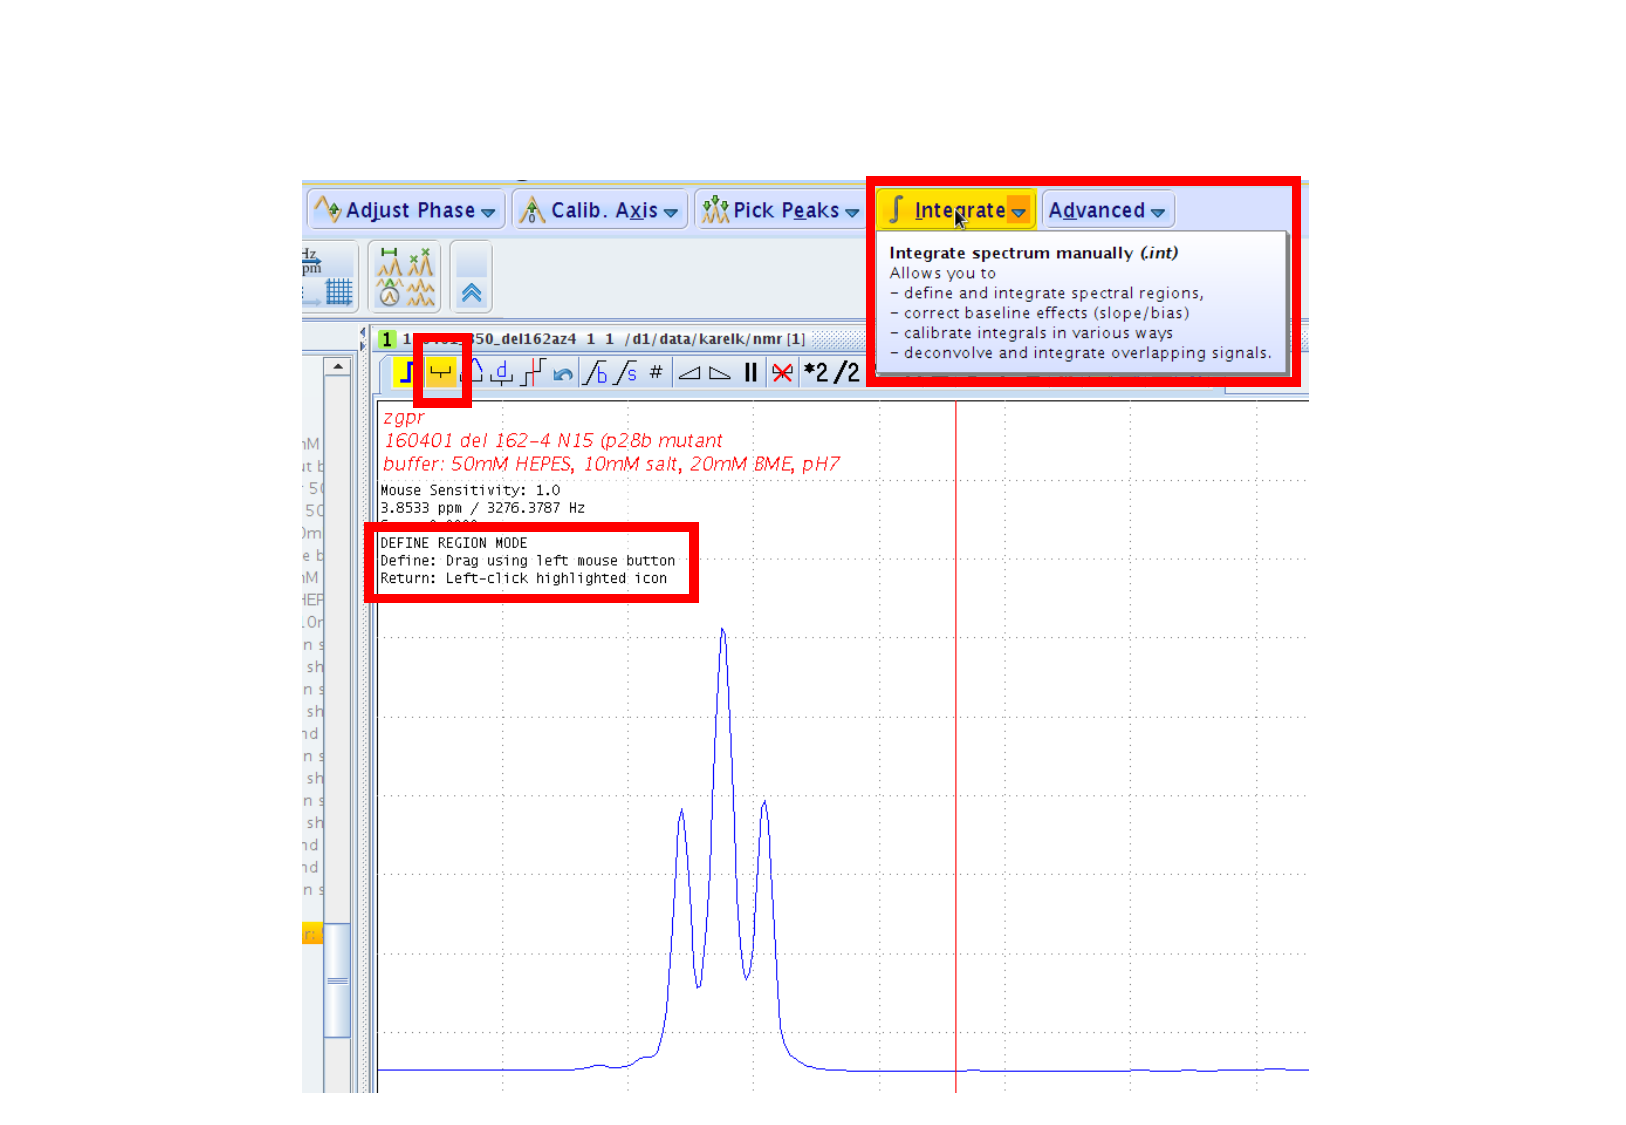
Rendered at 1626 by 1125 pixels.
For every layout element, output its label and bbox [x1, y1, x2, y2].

picture [302, 180, 1309, 1093]
